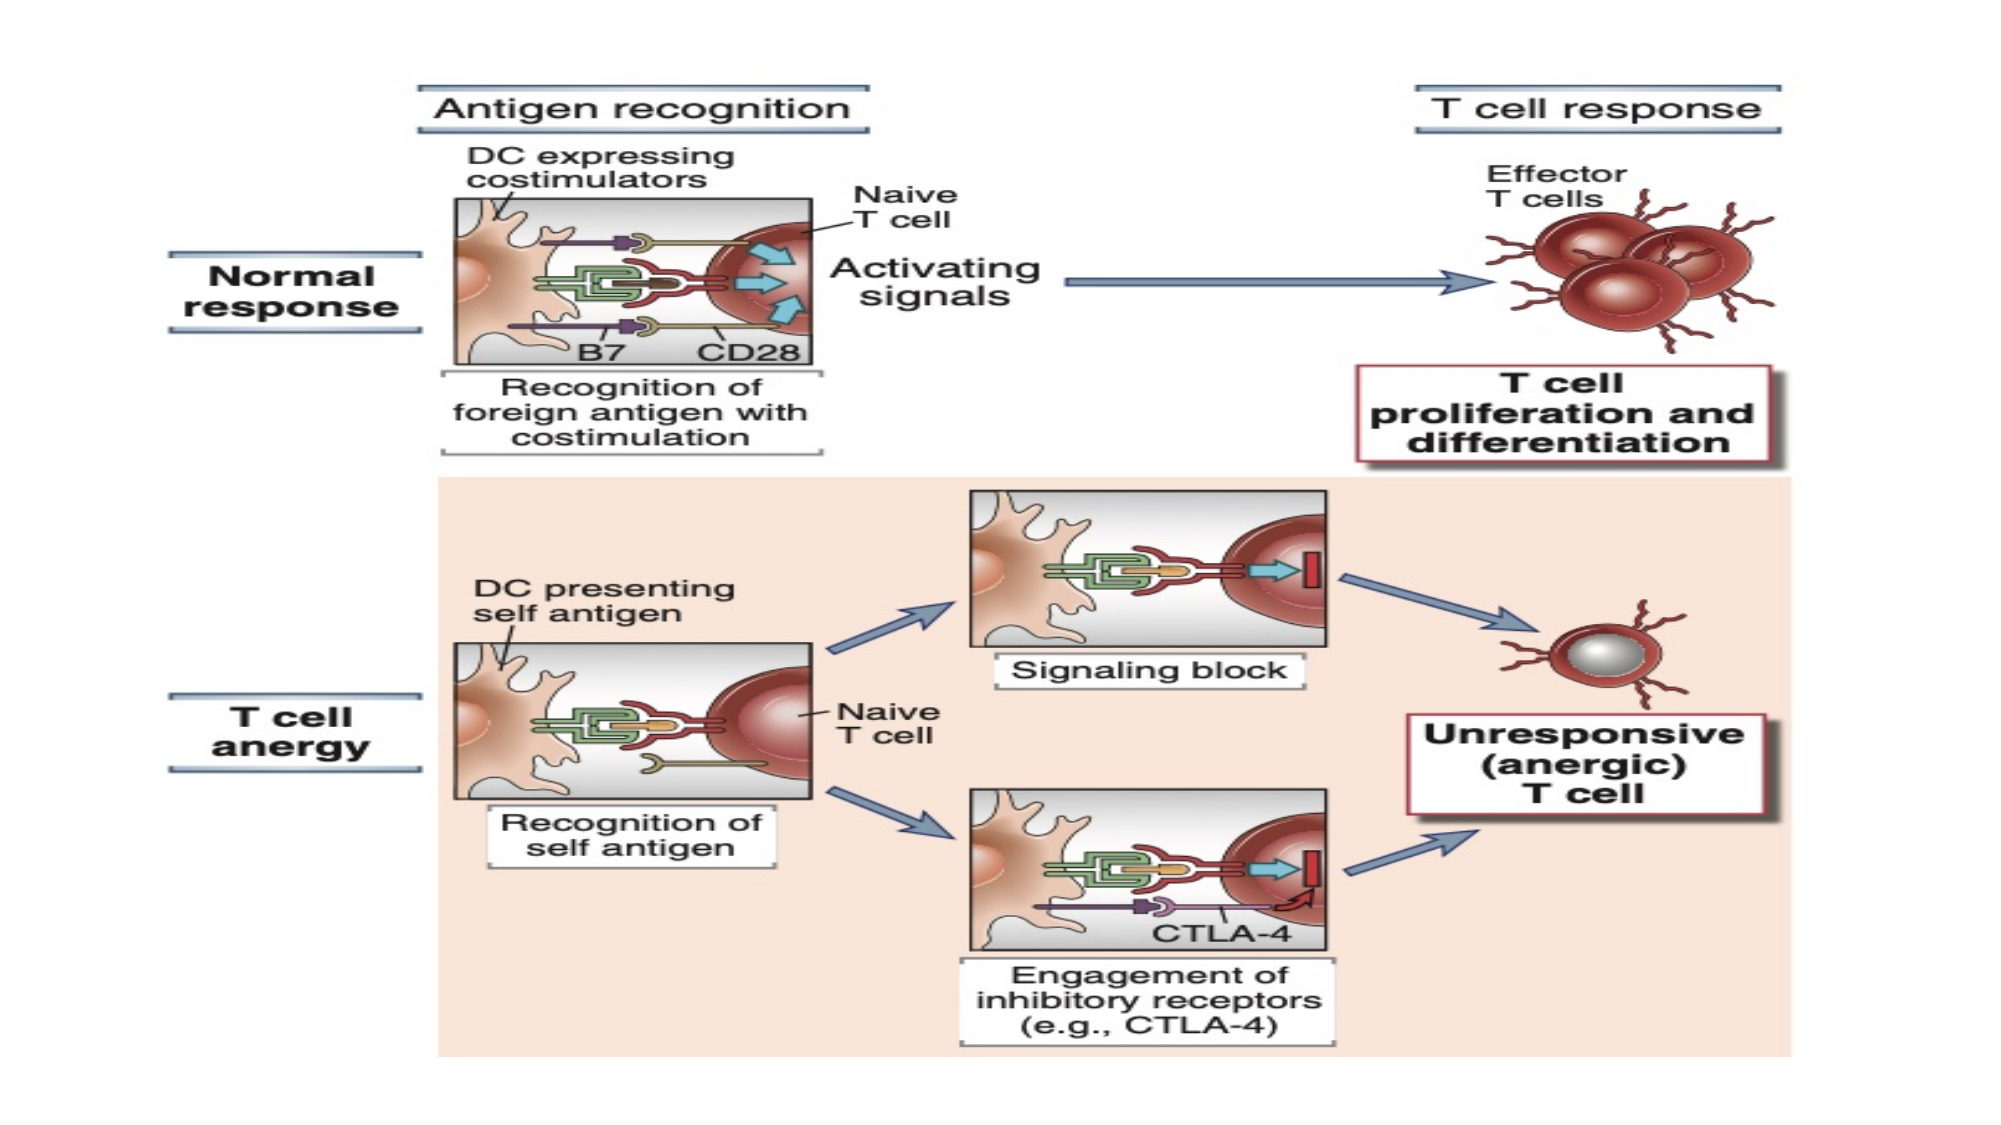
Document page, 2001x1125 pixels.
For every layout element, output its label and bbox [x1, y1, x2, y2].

list [146, 67, 1854, 1057]
